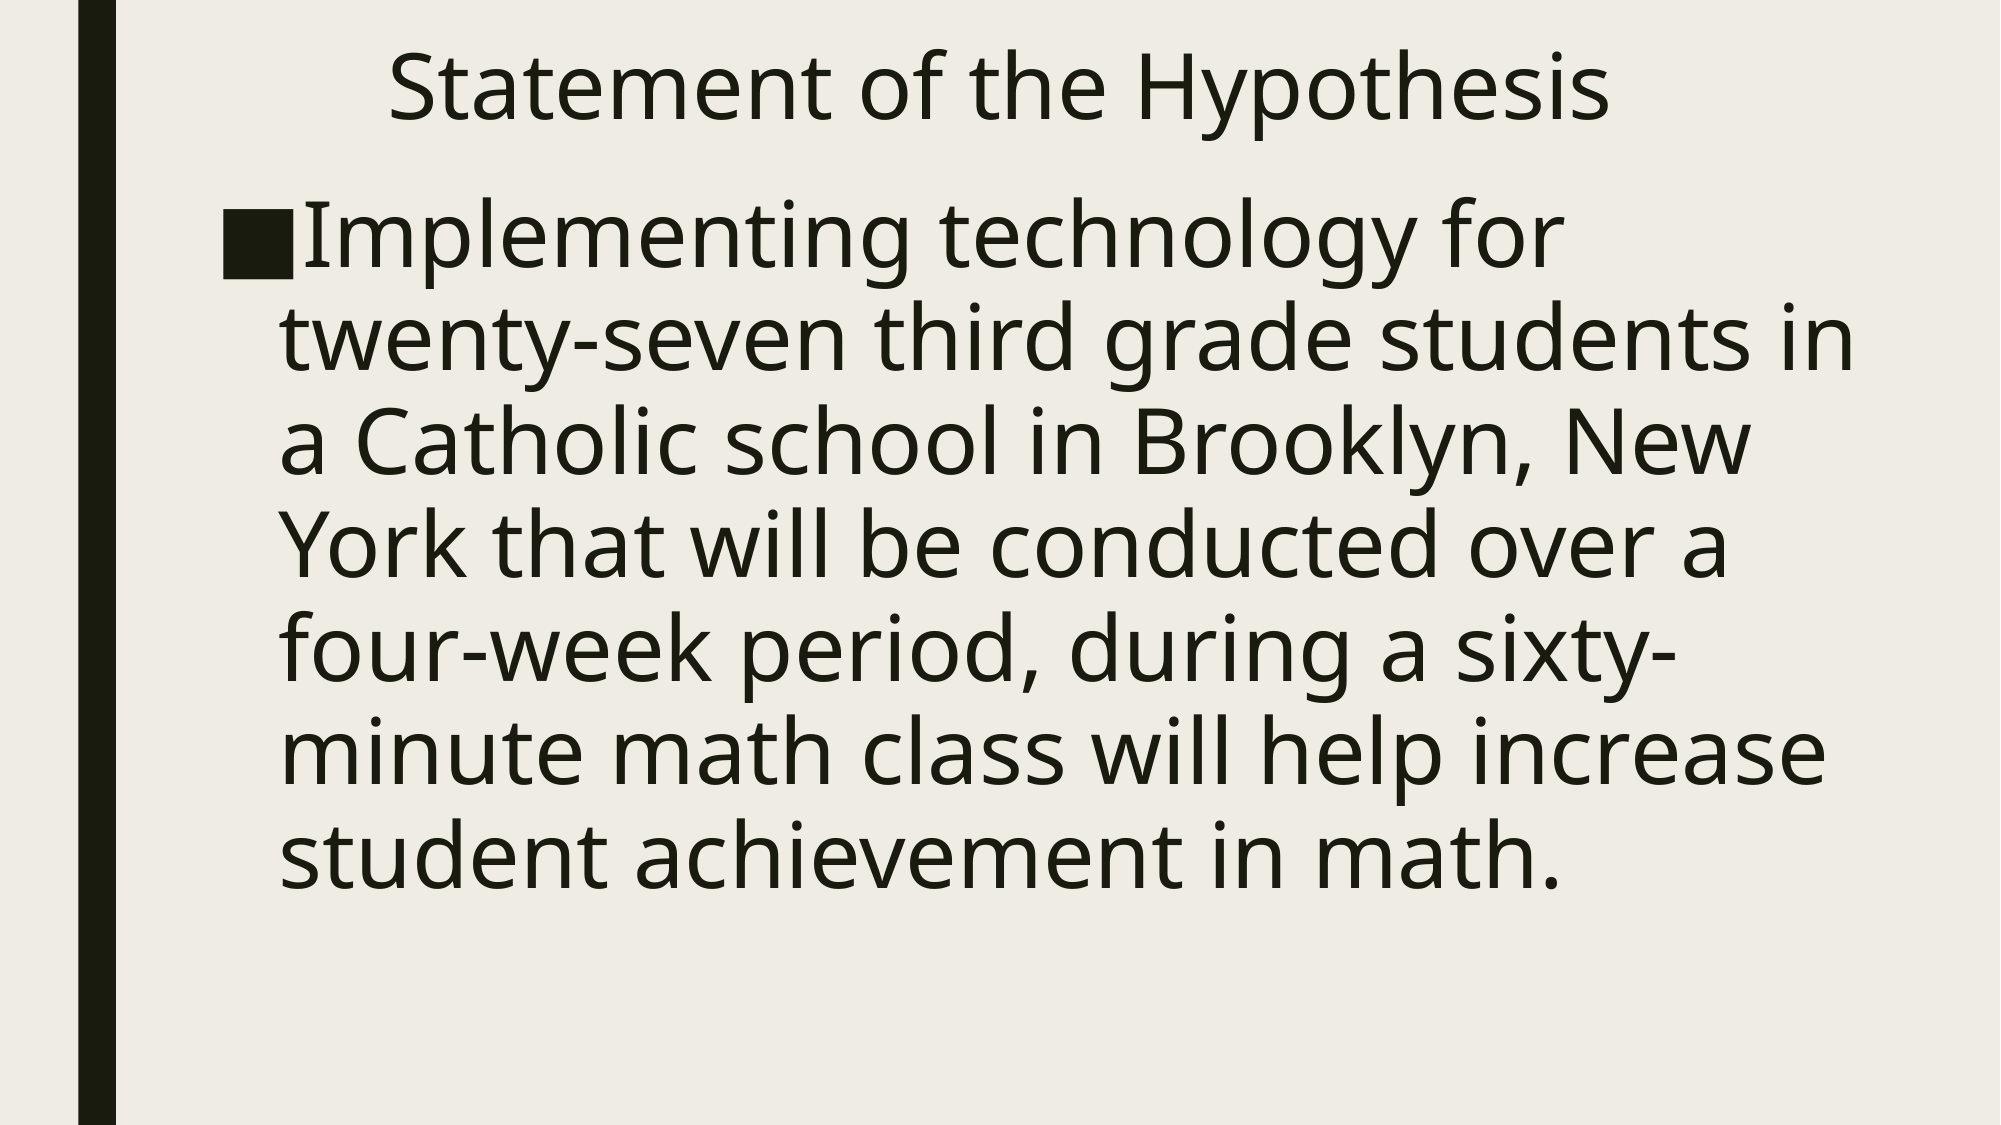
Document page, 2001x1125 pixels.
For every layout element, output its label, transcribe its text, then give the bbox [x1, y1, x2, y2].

list Implementing technology for twenty-seven third grade students in a Catholic school in Brooklyn, New York that will be conducted over a four-week period, during a sixty-minute math class will help increase student achievement in math. [200, 177, 1911, 1033]
title Statement of the Hypothesis [225, 33, 1800, 177]
